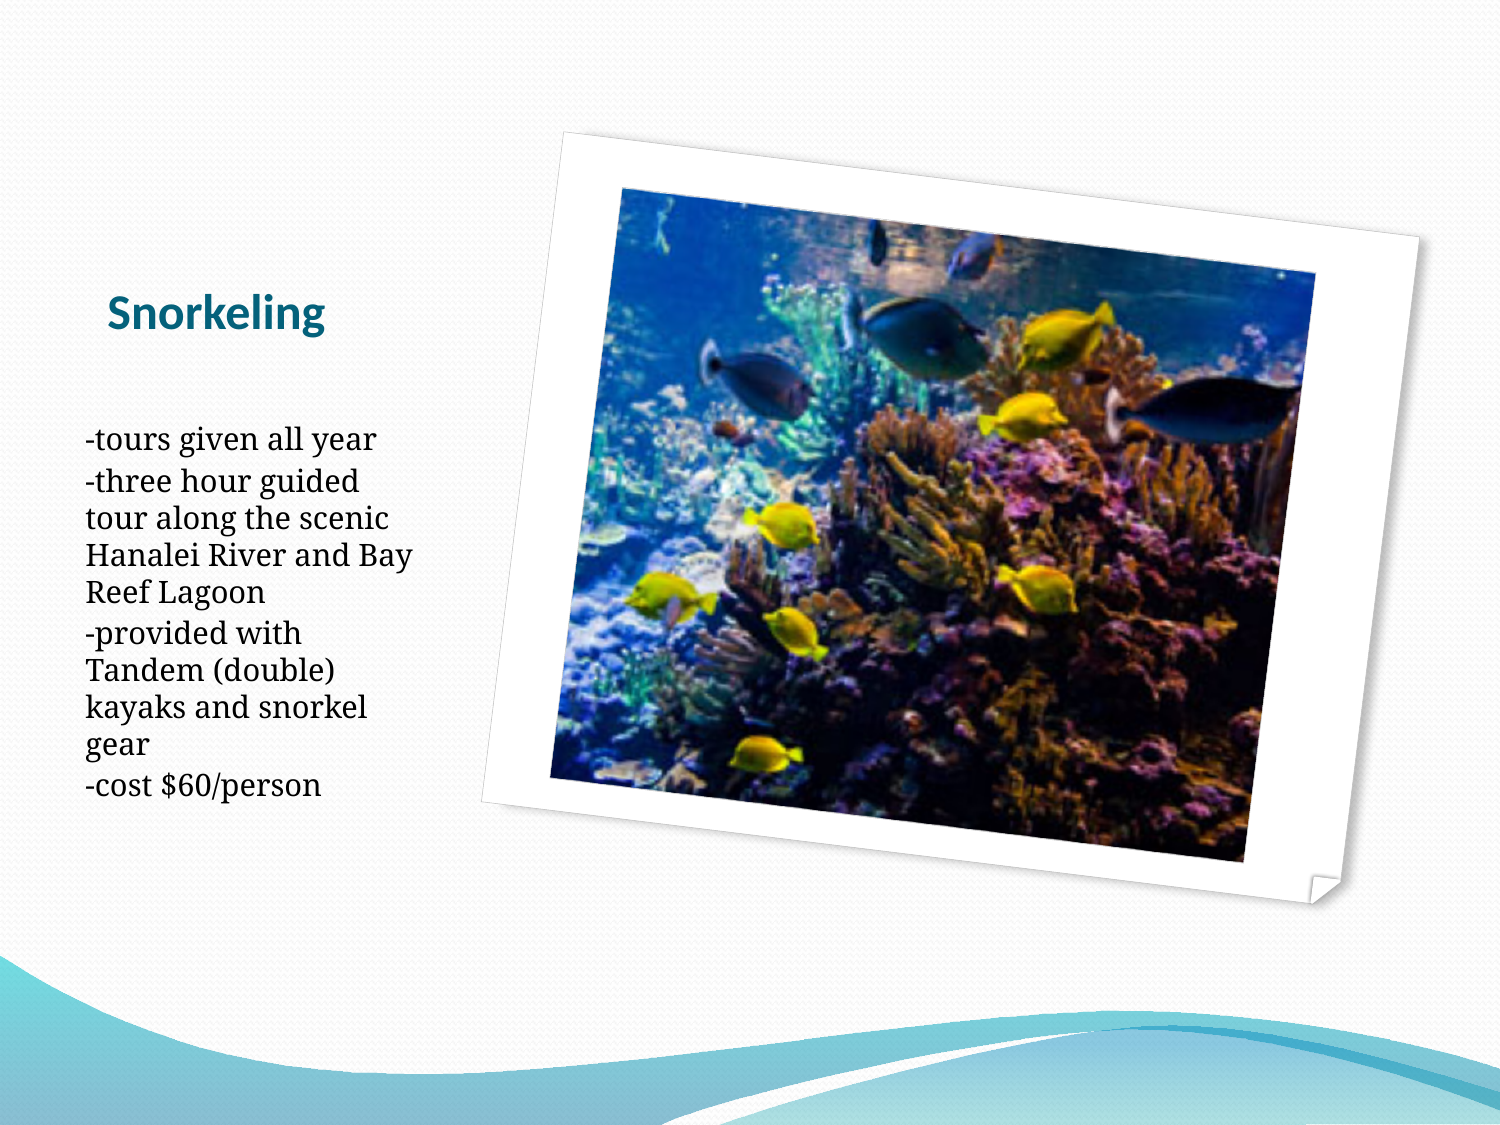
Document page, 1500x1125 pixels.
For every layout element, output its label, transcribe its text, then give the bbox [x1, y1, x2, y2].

list -tours given all year -three hour guided tour along the scenic Hanalei River and Bay Reef Lagoon -provided with Tandem (double) kayaks and snorkel gear -cost $60/person [75, 412, 438, 813]
picture [551, 559, 578, 780]
title Snorkeling [99, 87, 463, 348]
picture [1287, 271, 1315, 499]
picture [1008, 833, 1246, 862]
picture [583, 189, 1283, 823]
